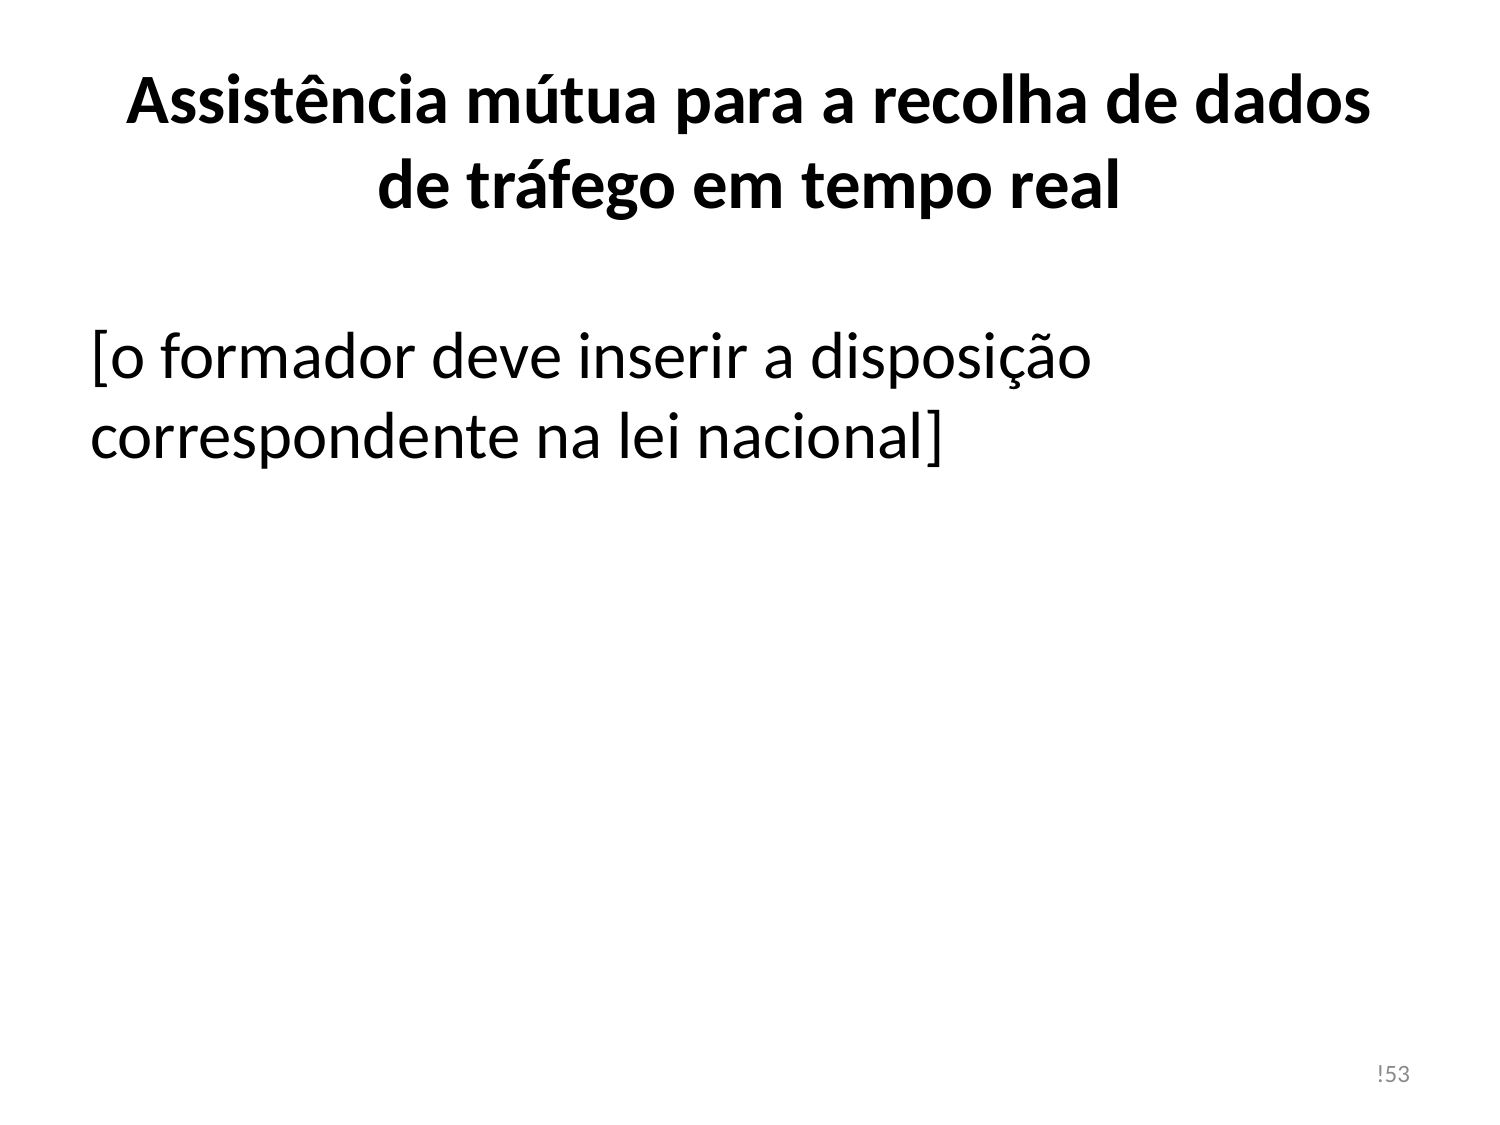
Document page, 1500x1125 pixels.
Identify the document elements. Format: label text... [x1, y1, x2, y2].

list [o formador deve inserir a disposição correspondente na lei nacional] [75, 304, 1425, 1005]
title Assistência mútua para a recolha de dados de tráfego em tempo real [75, 45, 1425, 233]
slide_number !53 [1074, 1042, 1425, 1103]
